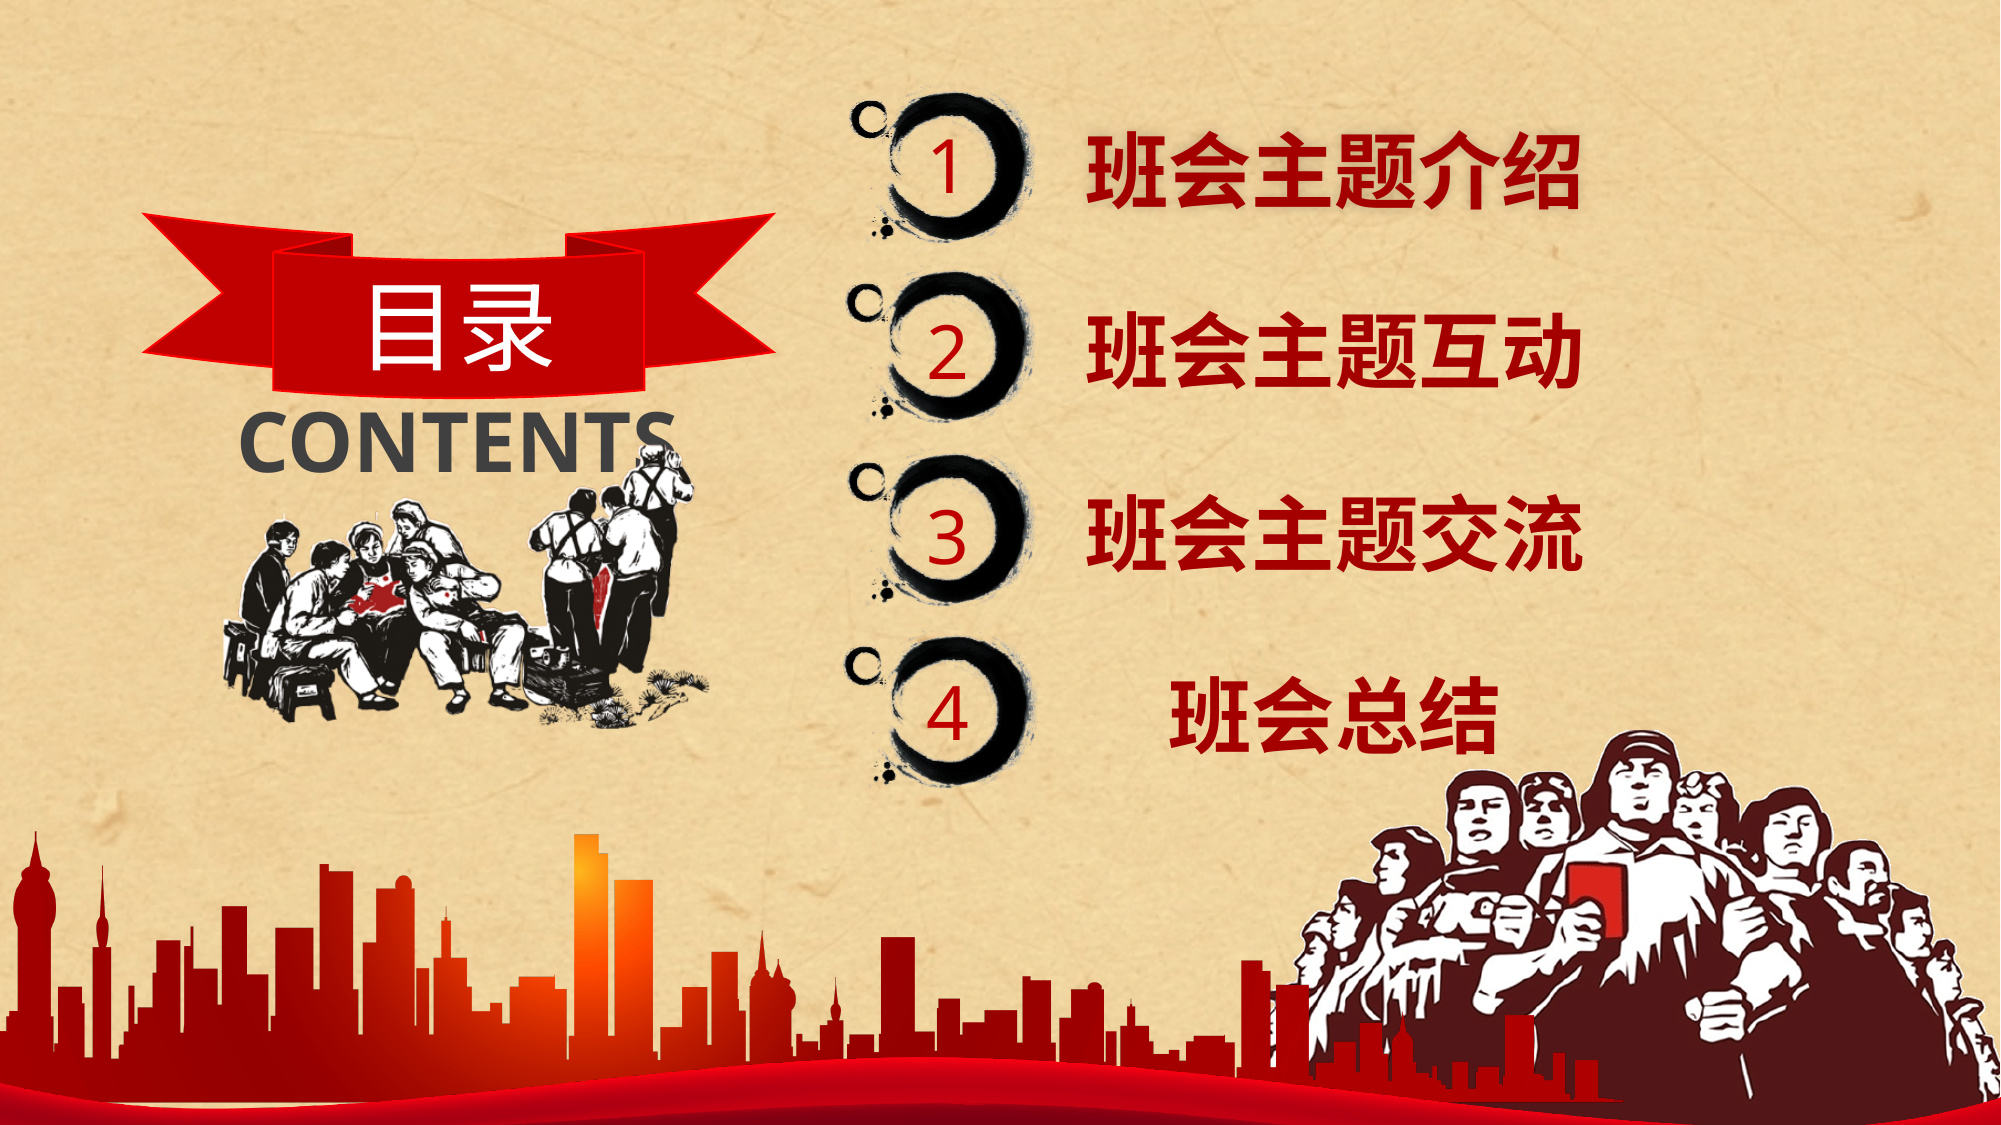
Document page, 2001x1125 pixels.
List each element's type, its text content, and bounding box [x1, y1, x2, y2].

text_box [565, 212, 777, 263]
text_box [141, 317, 188, 360]
text_box 目录 [188, 256, 727, 391]
text_box CONTENTS [221, 391, 693, 497]
text_box [727, 315, 777, 360]
text_box [272, 391, 645, 400]
text_box 班会主题交流 [1070, 474, 1600, 590]
text_box 班会总结 [1153, 656, 1517, 772]
text_box [141, 212, 353, 260]
picture [0, 0, 2001, 1125]
text_box 班会主题互动 [1070, 291, 1600, 407]
text_box 班会主题介绍 [1070, 112, 1600, 227]
